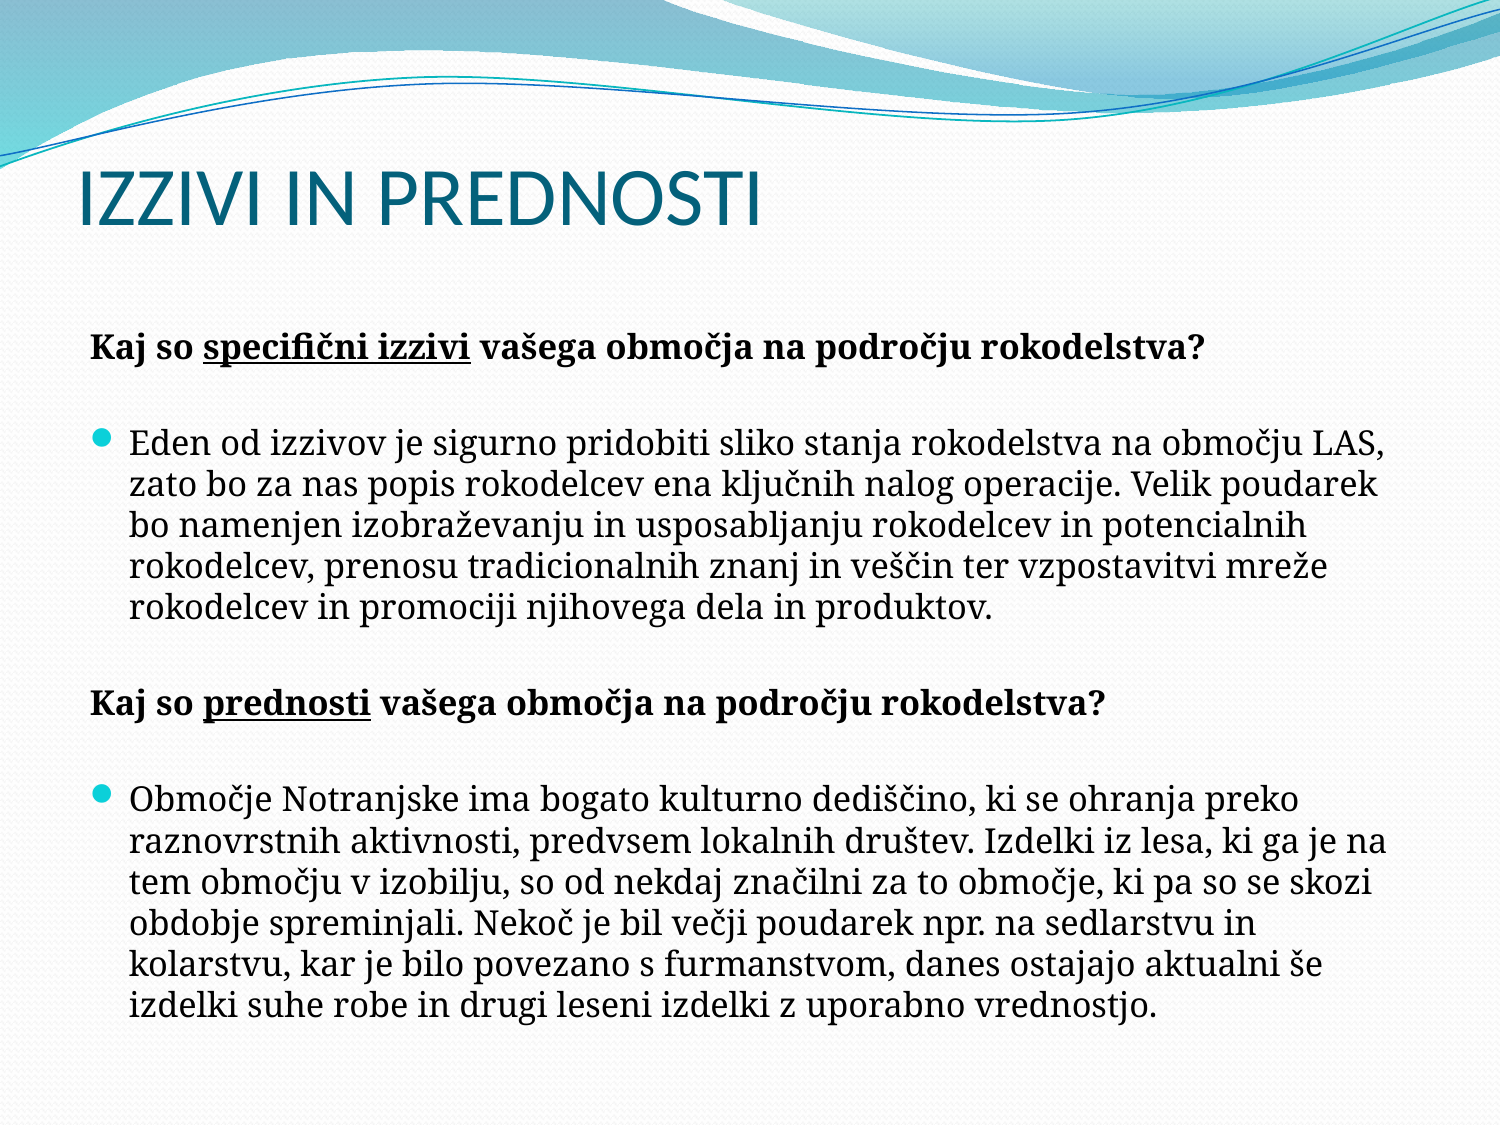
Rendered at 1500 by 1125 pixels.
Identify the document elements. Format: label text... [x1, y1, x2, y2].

list Kaj so specifični izzivi vašega območja na področju rokodelstva? Eden od izzivov je sigurno pridobiti sliko stanja rokodelstva na območju LAS, zato bo za nas popis rokodelcev ena ključnih nalog operacije. Velik poudarek bo namenjen izobraževanju in usposabljanju rokodelcev in potencialnih rokodelcev, prenosu tradicionalnih znanj in veščin ter vzpostavitvi mreže rokodelcev in promociji njihovega dela in produktov. Kaj so prednosti vašega območja na področju rokodelstva? Območje Notranjske ima bogato kulturno dediščino, ki se ohranja preko raznovrstnih aktivnosti, predvsem lokalnih društev. Izdelki iz lesa, ki ga je na tem območju v izobilju, so od nekdaj značilni za to območje, ki pa so se skozi obdobje spreminjali. Nekoč je bil večji poudarek npr. na sedlarstvu in kolarstvu, kar je bilo povezano s furmanstvom, danes ostajajo aktualni še izdelki suhe robe in drugi leseni izdelki z uporabno vrednostjo. [75, 317, 1425, 1038]
title IZZIVI IN PREDNOSTI [76, 54, 1427, 243]
